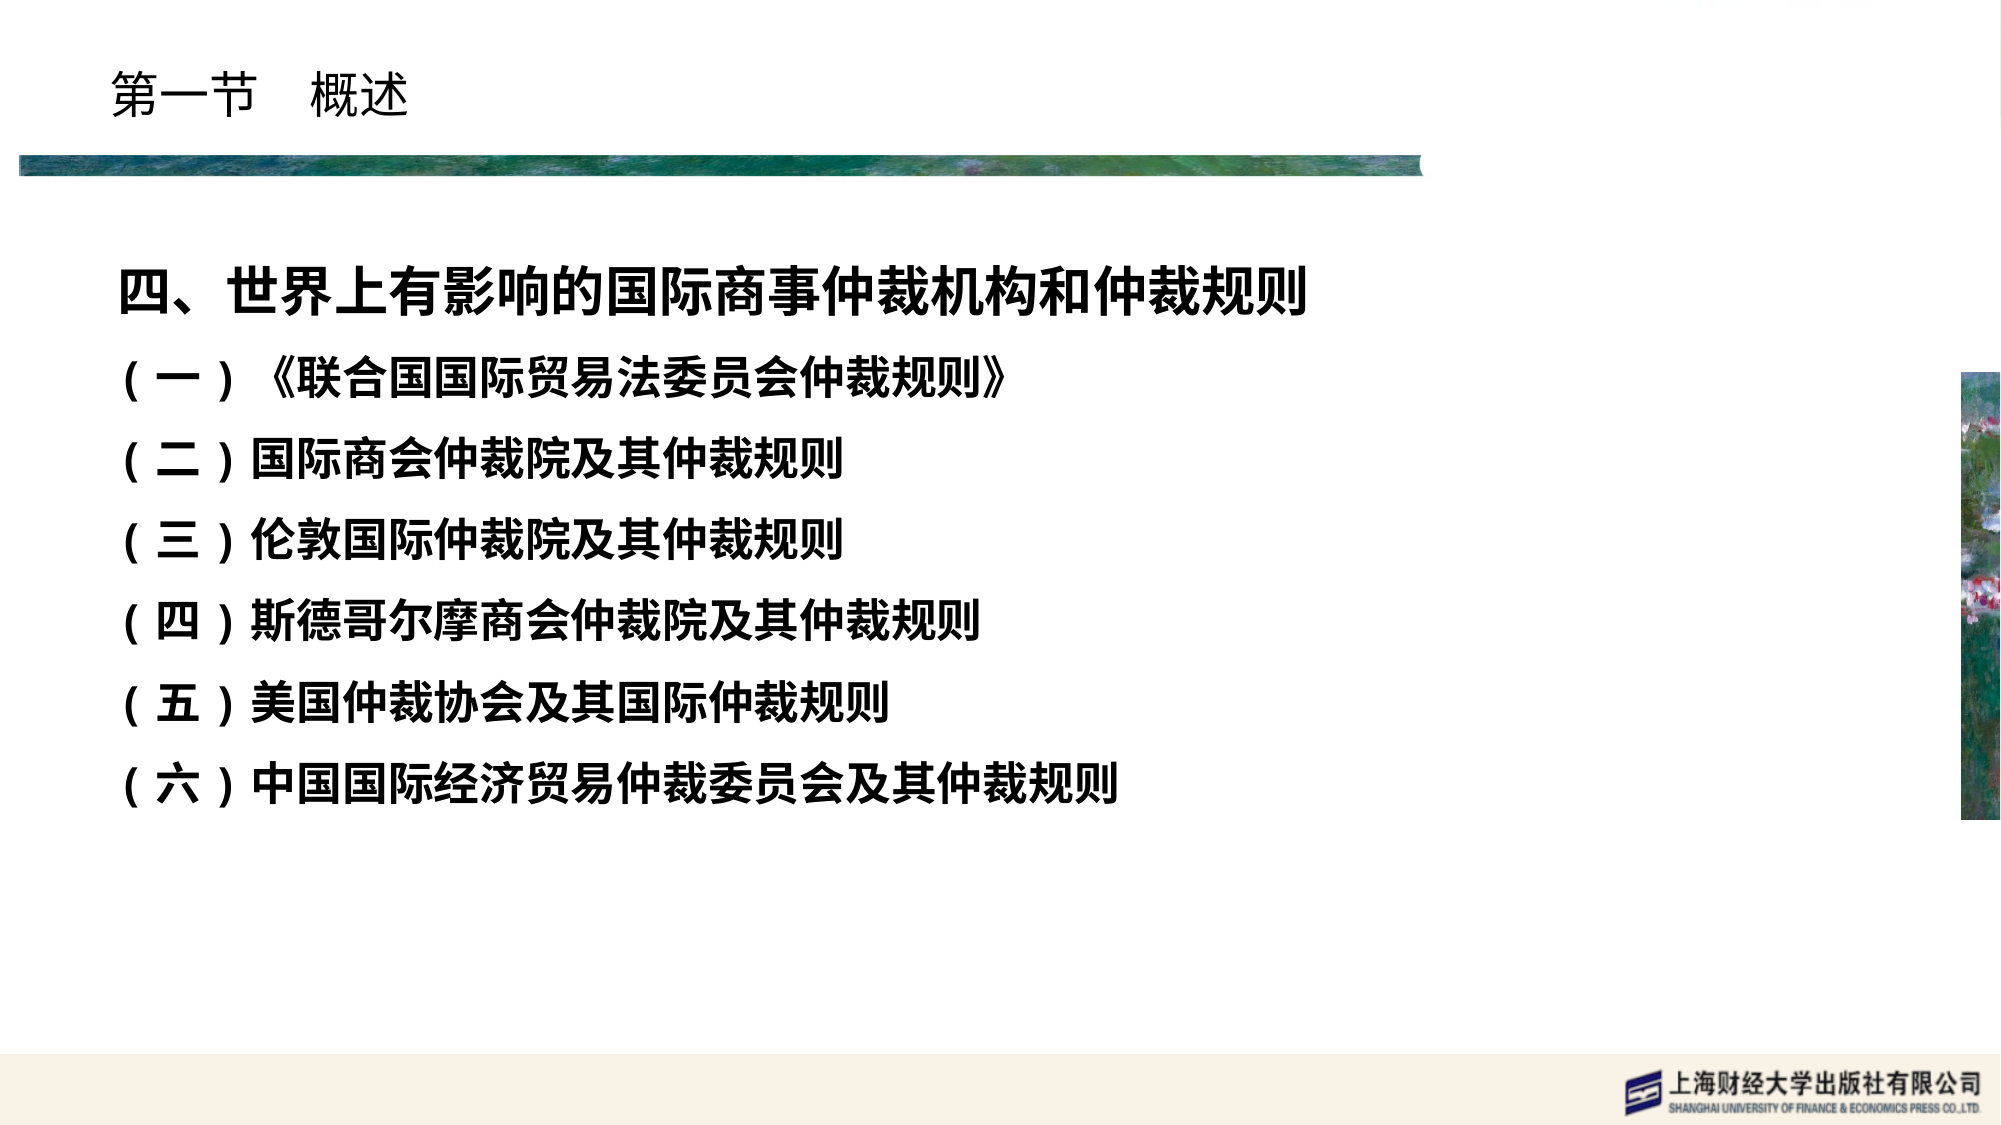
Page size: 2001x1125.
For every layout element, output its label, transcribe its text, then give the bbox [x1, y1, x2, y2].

list 四、世界上有影响的国际商事仲裁机构和仲裁规则 (一)《联合国国际贸易法委员会仲裁规则》 (二)国际商会仲裁院及其仲裁规则 (三)伦敦国际仲裁院及其仲裁规则 (四)斯德哥尔摩商会仲裁院及其仲裁规则 (五)美国仲裁协会及其国际仲裁规则 (六)中国国际经济贸易仲裁委员会及其仲裁规则 [102, 233, 1898, 1032]
picture [0, 0, 2001, 1125]
title 第一节 概述 [94, 42, 1451, 146]
